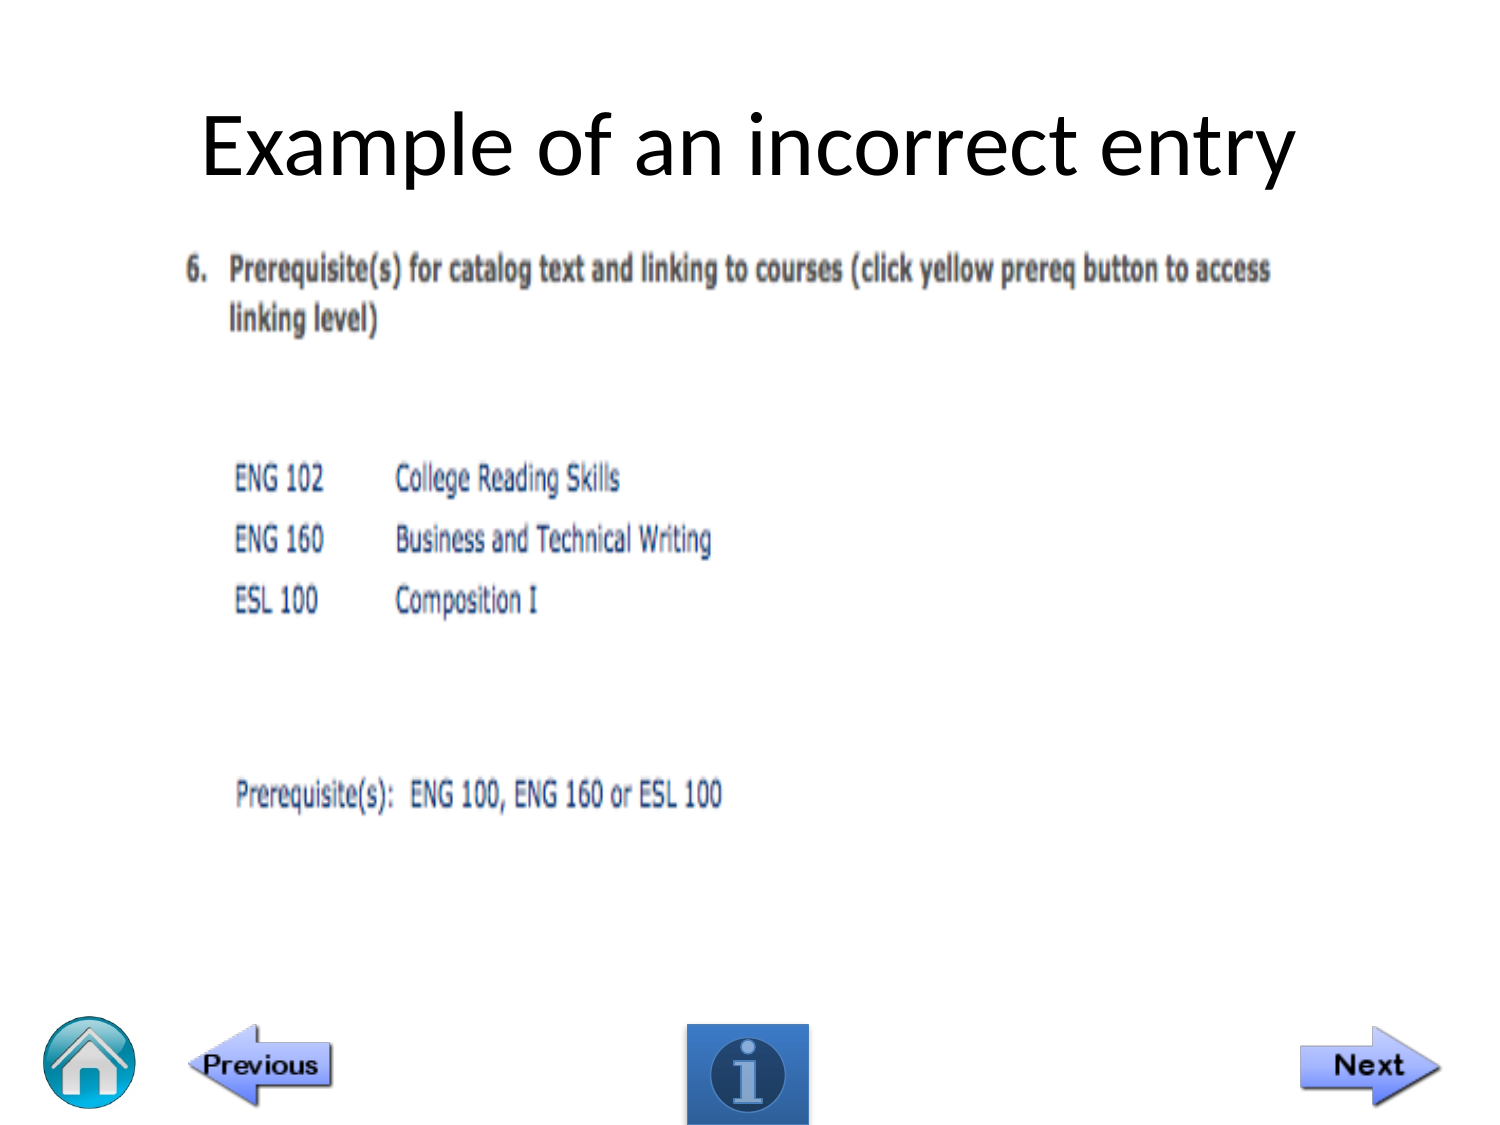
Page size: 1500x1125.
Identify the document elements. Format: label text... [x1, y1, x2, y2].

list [174, 225, 1401, 901]
picture [1299, 1025, 1447, 1113]
text_box [687, 1024, 809, 1125]
title Example of an incorrect entry [75, 45, 1425, 233]
picture [37, 1009, 141, 1113]
picture [187, 1023, 338, 1113]
